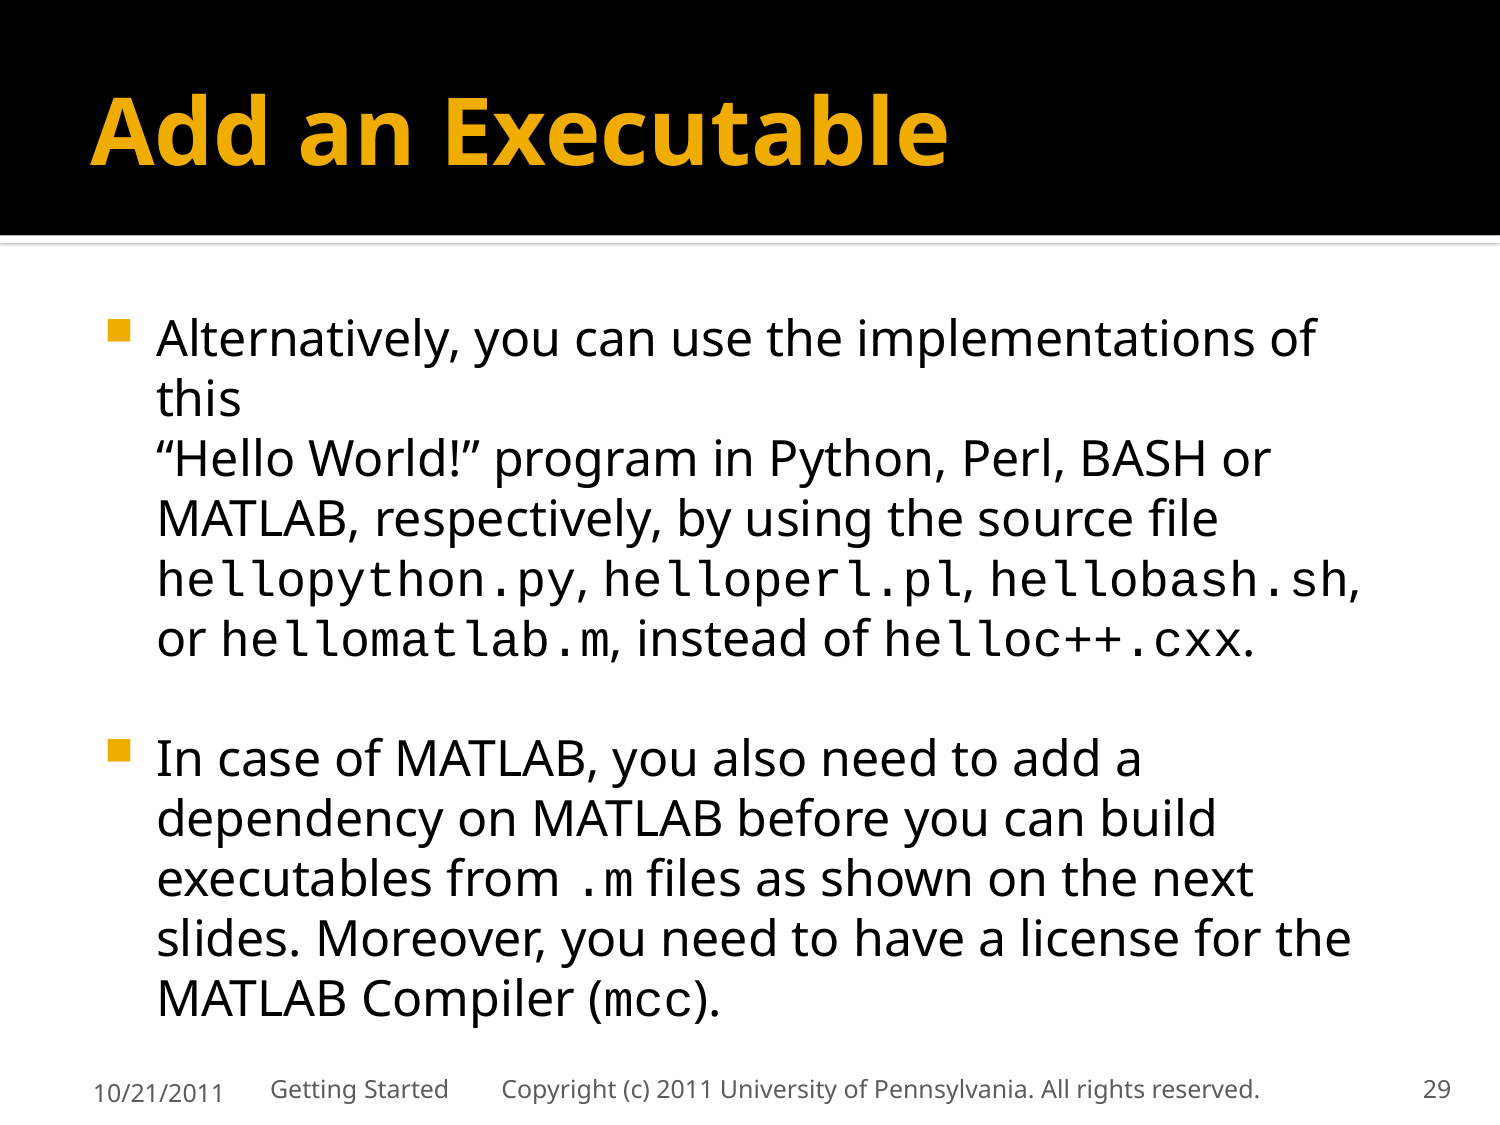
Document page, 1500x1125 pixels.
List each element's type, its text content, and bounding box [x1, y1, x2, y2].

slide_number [75, 1062, 238, 1108]
footer Getting Started Copyright (c) 2011 University of Pennsylvania. All rights reserved. [262, 1062, 1337, 1108]
list Alternatively, you can use the implementations of this “Hello World!” program in Python, Perl, BASH or MATLAB, respectively, by using the source file hellopython.py, helloperl.pl, hellobash.sh, or hellomatlab.m, instead of helloc++.cxx. In case of MATLAB, you also need to add a dependency on MATLAB before you can build executables from .m files as shown on the next slides. Moreover, you need to have a license for the MATLAB Compiler (mcc). [75, 291, 1425, 1050]
title Add an Executable [75, 25, 1425, 231]
slide_number 29 [1345, 1062, 1467, 1108]
